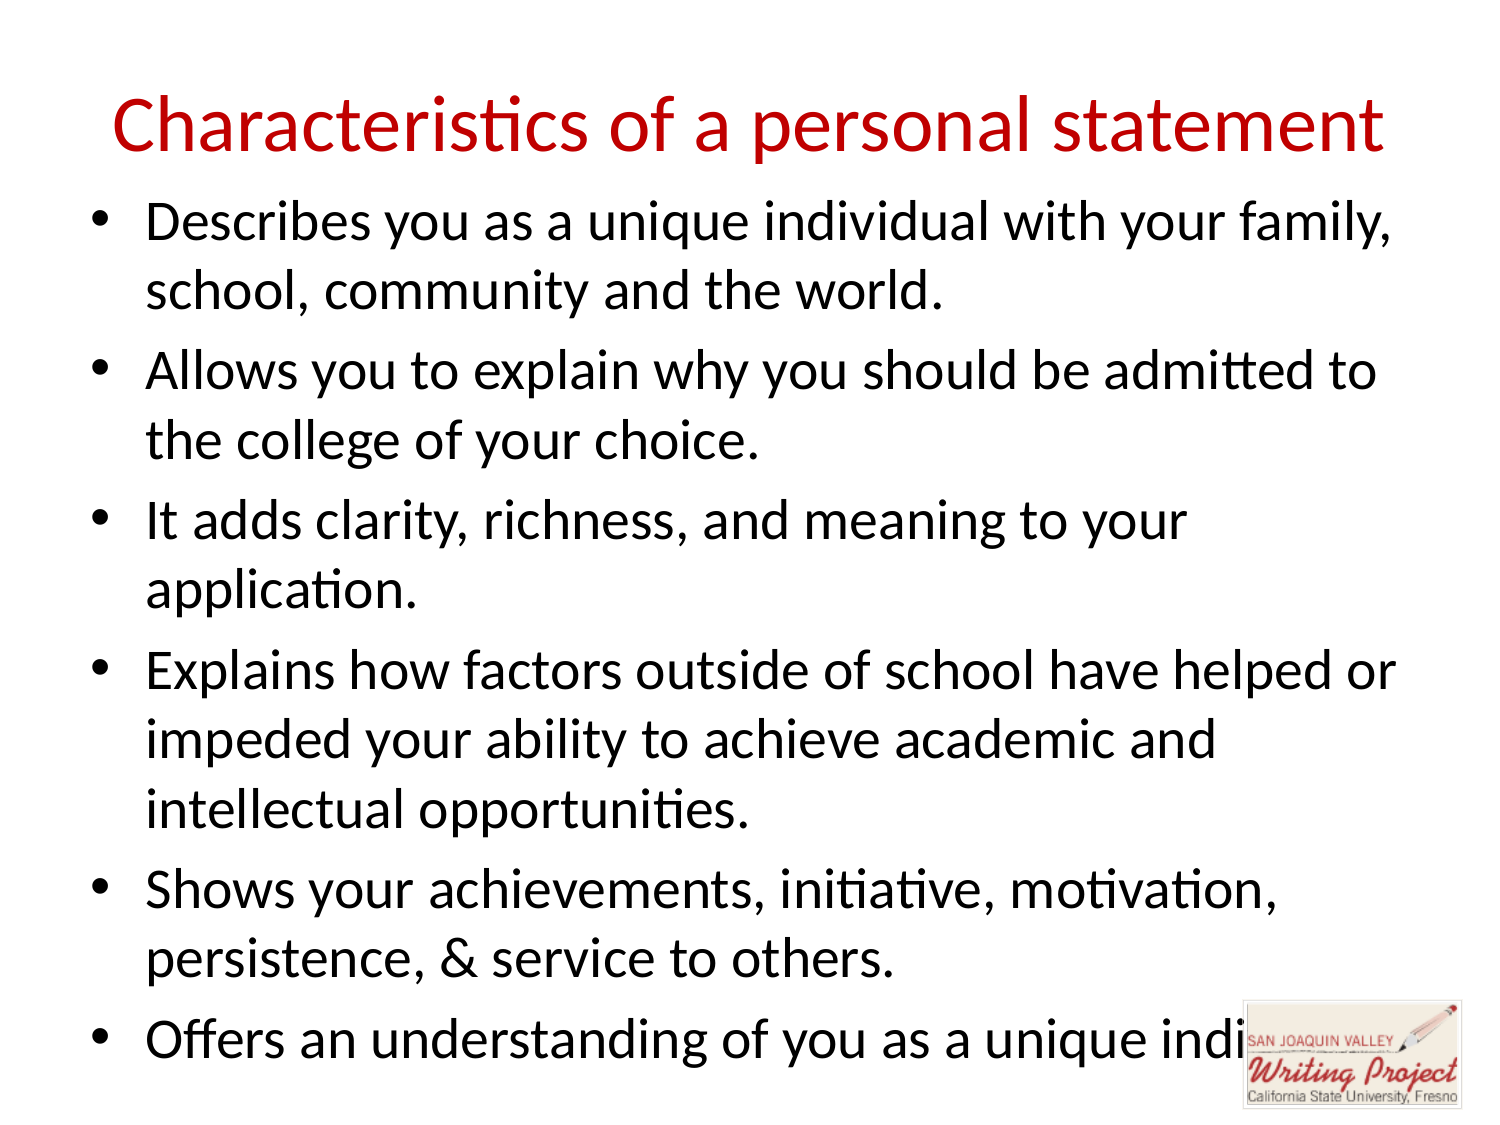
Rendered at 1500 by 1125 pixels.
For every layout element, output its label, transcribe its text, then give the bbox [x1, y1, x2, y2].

picture [1242, 999, 1463, 1110]
list Describes you as a unique individual with your family, school, community and the world. Allows you to explain why you should be admitted to the college of your choice. It adds clarity, richness, and meaning to your application. Explains how factors outside of school have helped or impeded your ability to achieve academic and intellectual opportunities. Shows your achievements, initiative, motivation, persistence, & service to others. Offers an understanding of you as a unique individual. [75, 174, 1425, 1100]
title Characteristics of a personal statement [75, 24, 1425, 174]
